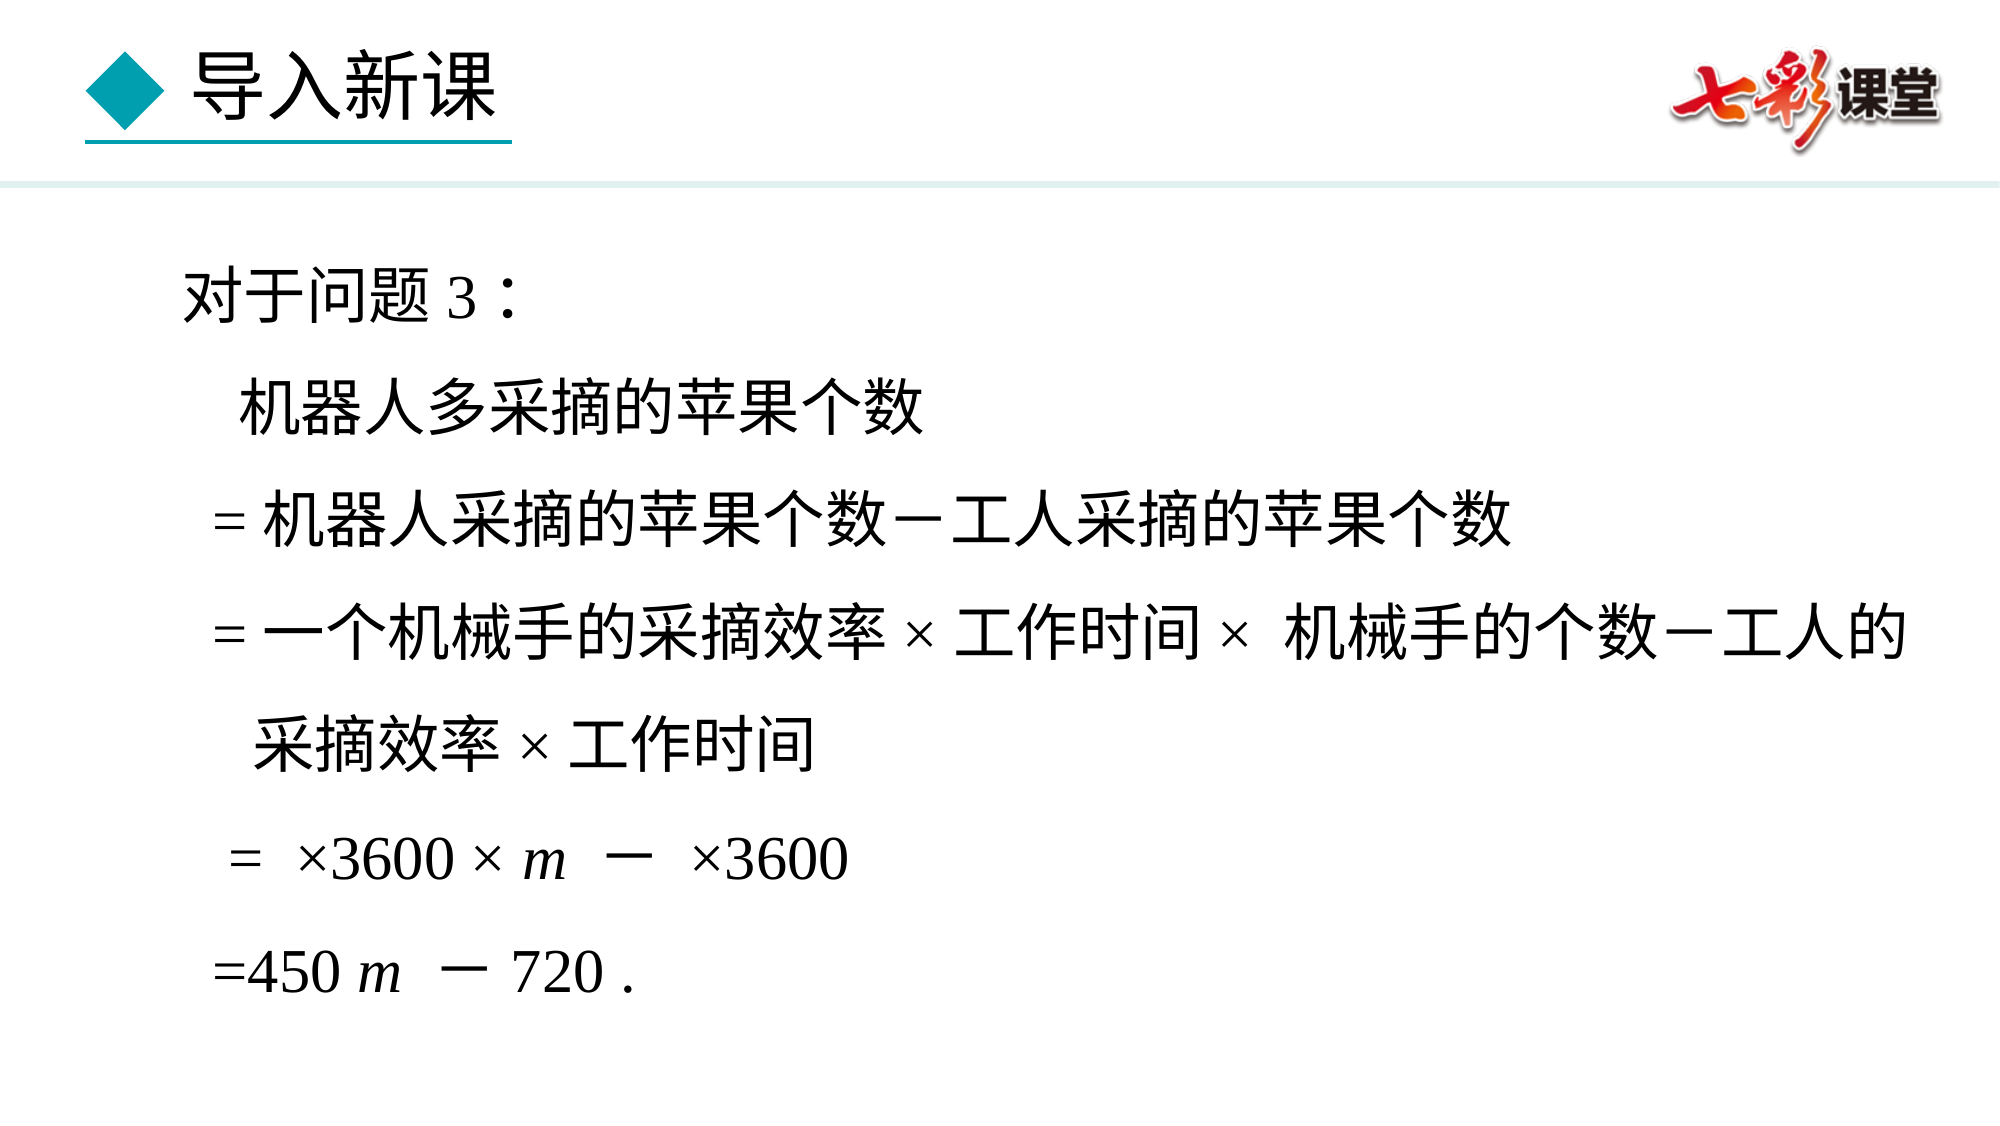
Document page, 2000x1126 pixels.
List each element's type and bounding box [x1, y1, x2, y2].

picture [1666, 42, 1948, 157]
